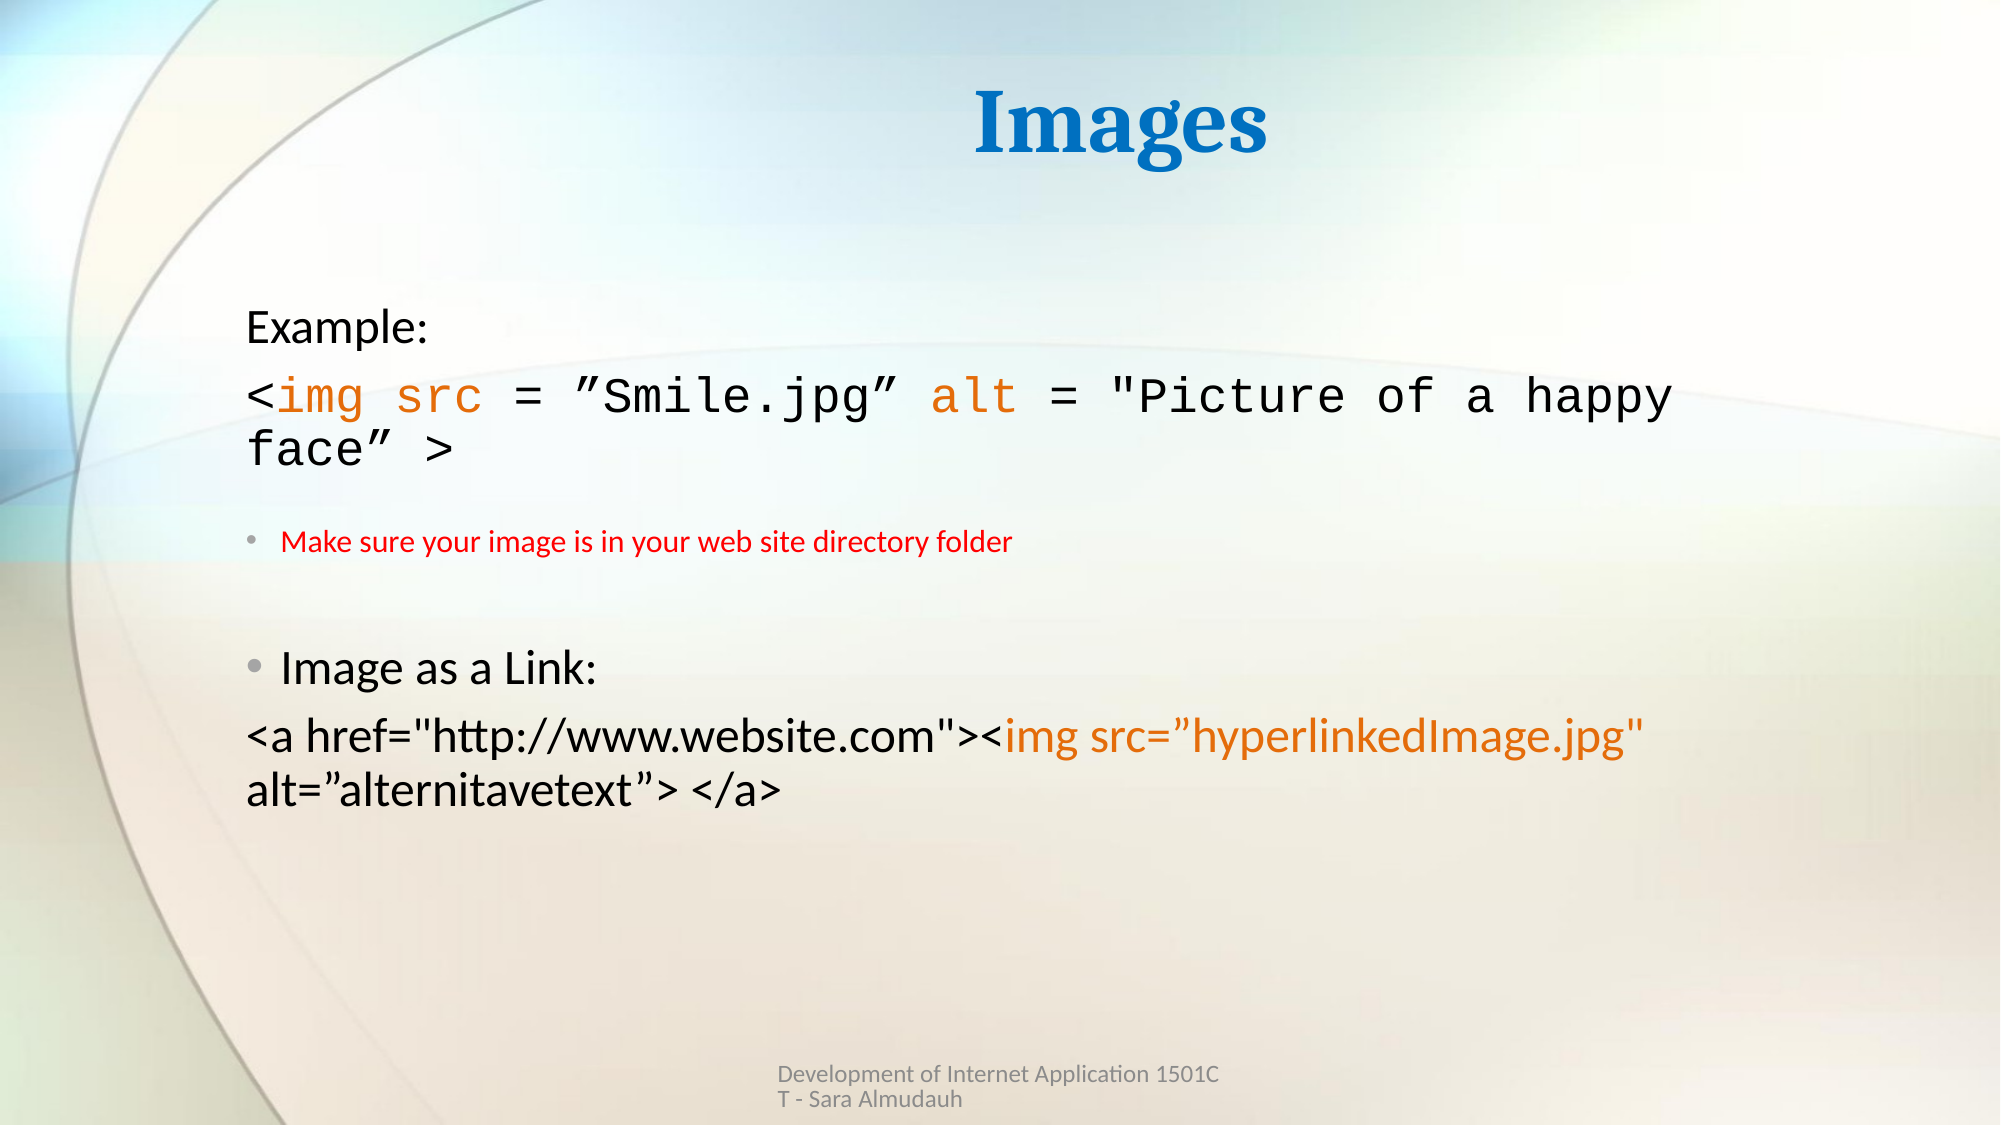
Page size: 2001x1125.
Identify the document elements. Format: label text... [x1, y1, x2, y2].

picture [0, 0, 2001, 1125]
list Example: <img src = ”Smile.jpg” alt = "Picture of a happy face” > Make sure your image is in your web site directory folder Image as a Link: <a href="http://www.website.com"><img src=”hyperlinkedImage.jpg" alt=”alternitavetext”> </a> [230, 293, 1838, 829]
footer Development of Internet Application 1501CT - Sara Almudauh [762, 1042, 1238, 1103]
title Images [381, 59, 1863, 172]
